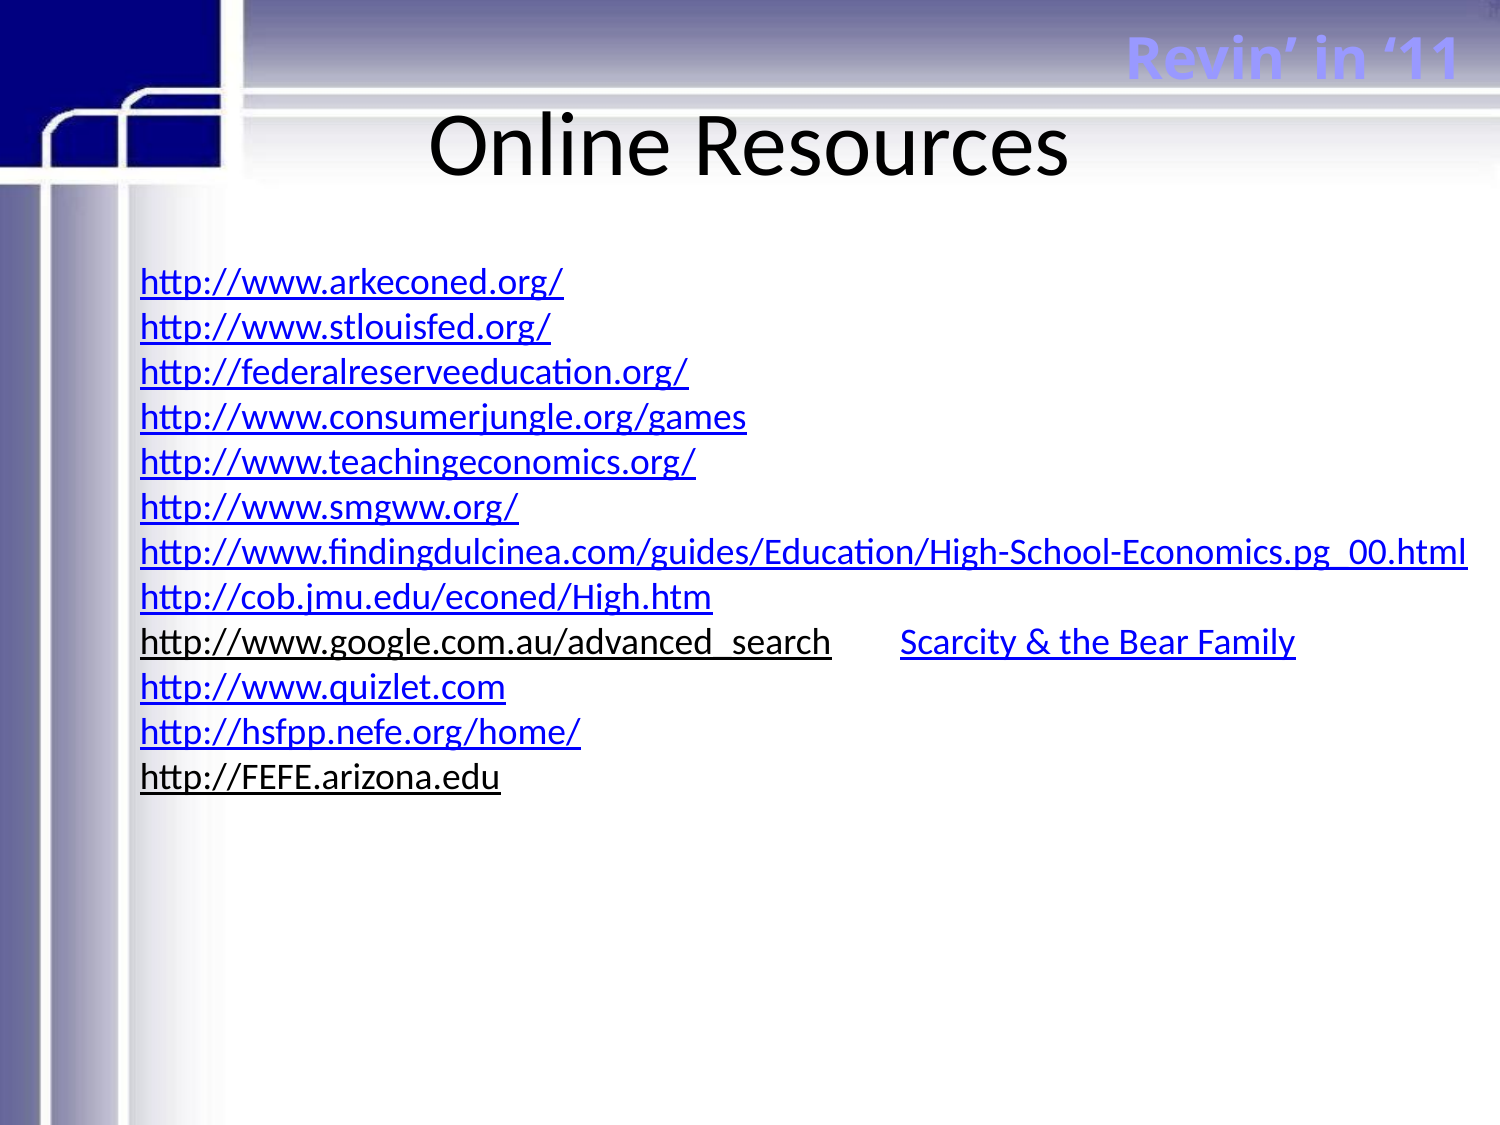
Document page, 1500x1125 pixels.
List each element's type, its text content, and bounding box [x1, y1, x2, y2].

text_box http://www.arkeconed.org/ http://www.stlouisfed.org/ http://federalreserveeducation.org/ http://www.consumerjungle.org/games http://www.teachingeconomics.org/ http://www.smgww.org/ http://www.findingdulcinea.com/guides/Education/High-School-Economics.pg_00.html http://cob.jmu.edu/econed/High.htm http://www.google.com.au/advanced_search Scarcity & the Bear Family http://www.quizlet.com http://hsfpp.nefe.org/home/ http://FEFE.arizona.edu [125, 249, 1500, 850]
picture [0, 0, 1500, 1125]
title Online Resources [75, 45, 1425, 233]
